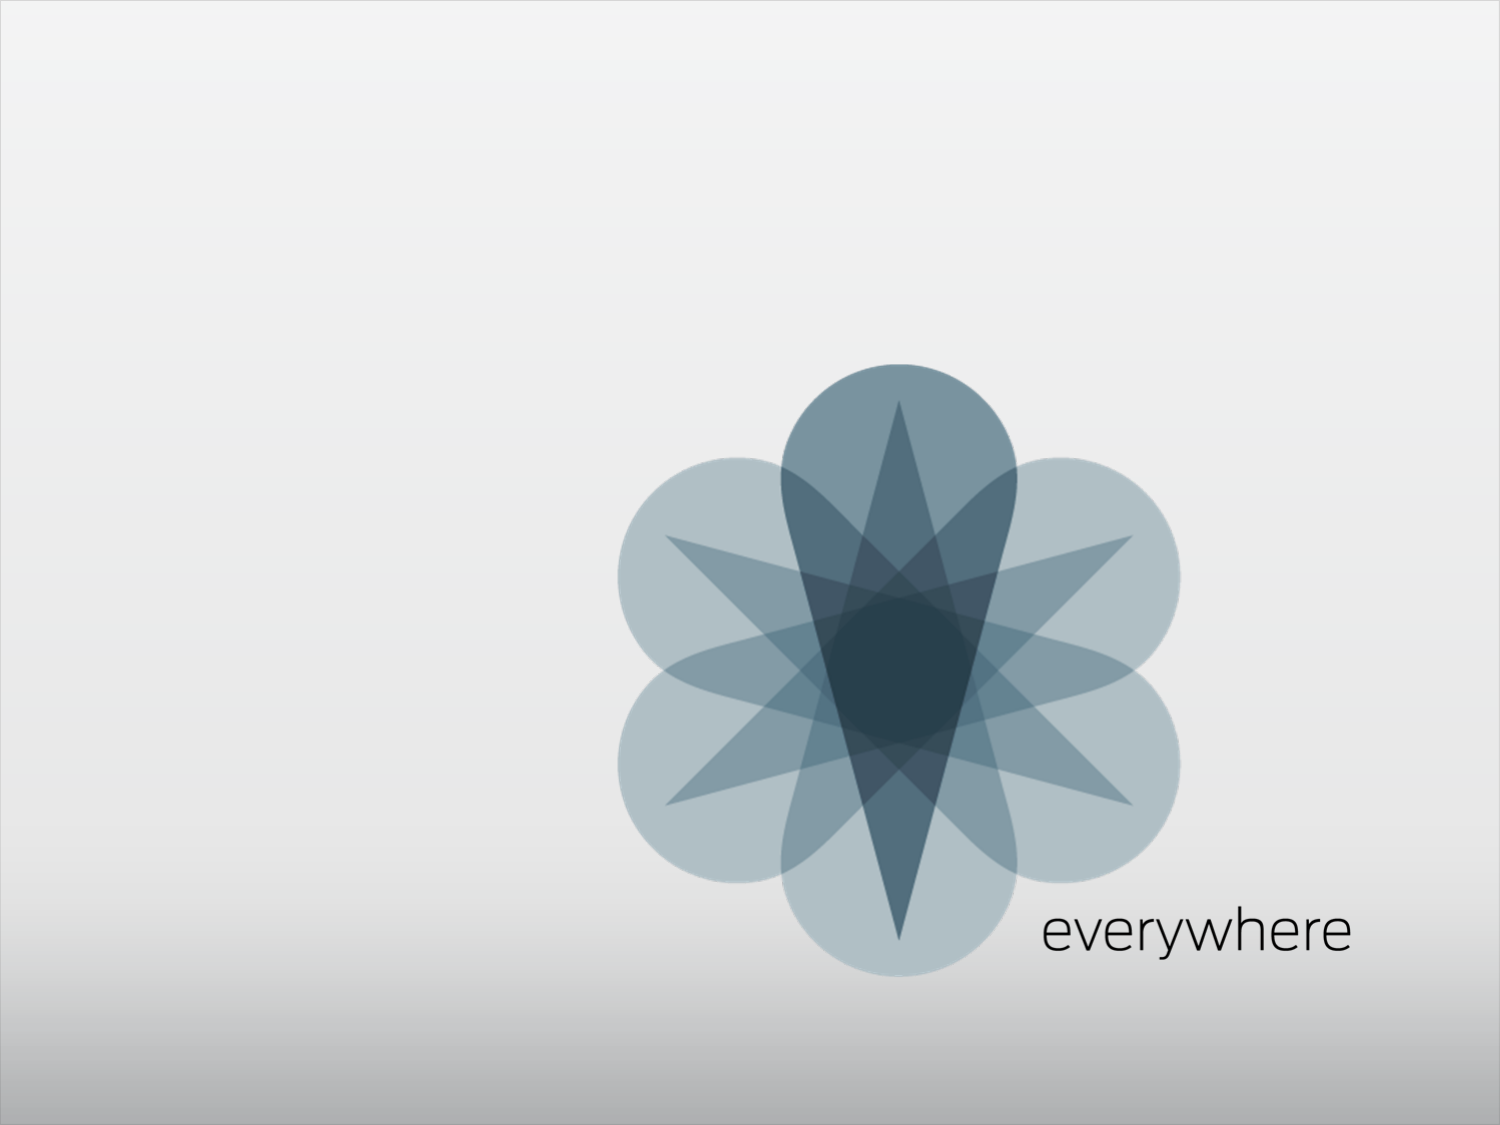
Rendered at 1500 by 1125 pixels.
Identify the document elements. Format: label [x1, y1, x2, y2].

picture [0, 358, 1500, 1125]
